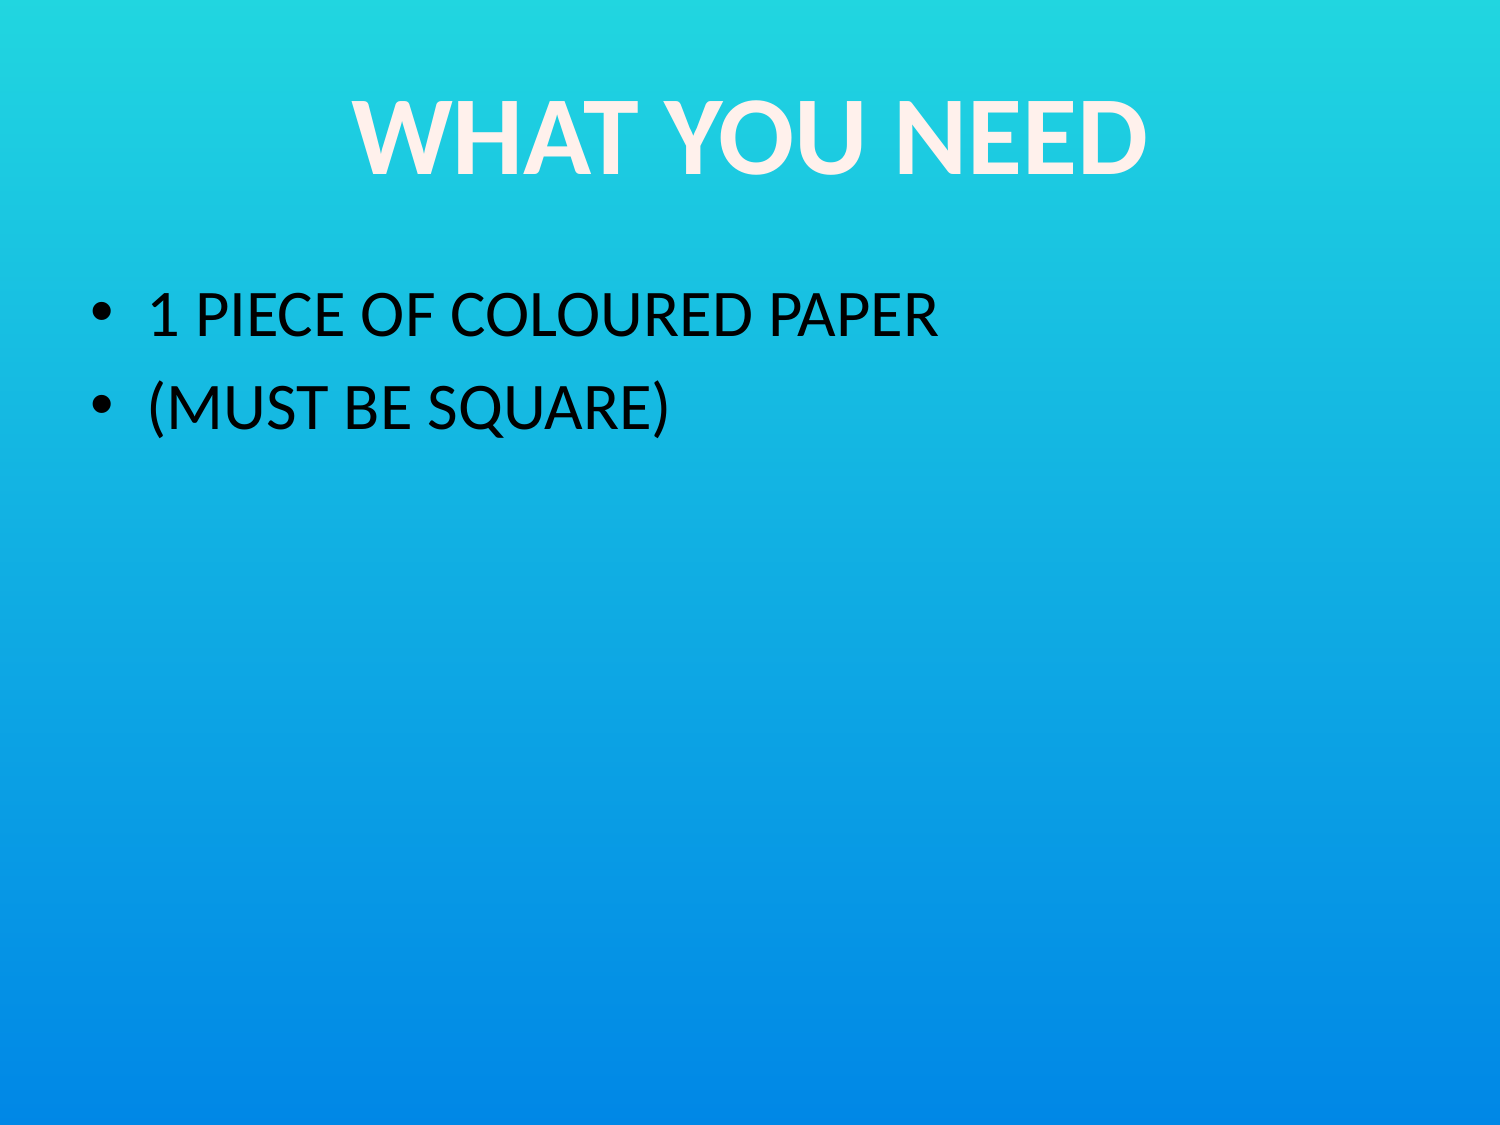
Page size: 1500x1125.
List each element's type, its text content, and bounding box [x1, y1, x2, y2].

list 1 PIECE OF COLOURED PAPER (MUST BE SQUARE) [75, 262, 1425, 1005]
text_box WHAT YOU NEED [159, 54, 1341, 205]
